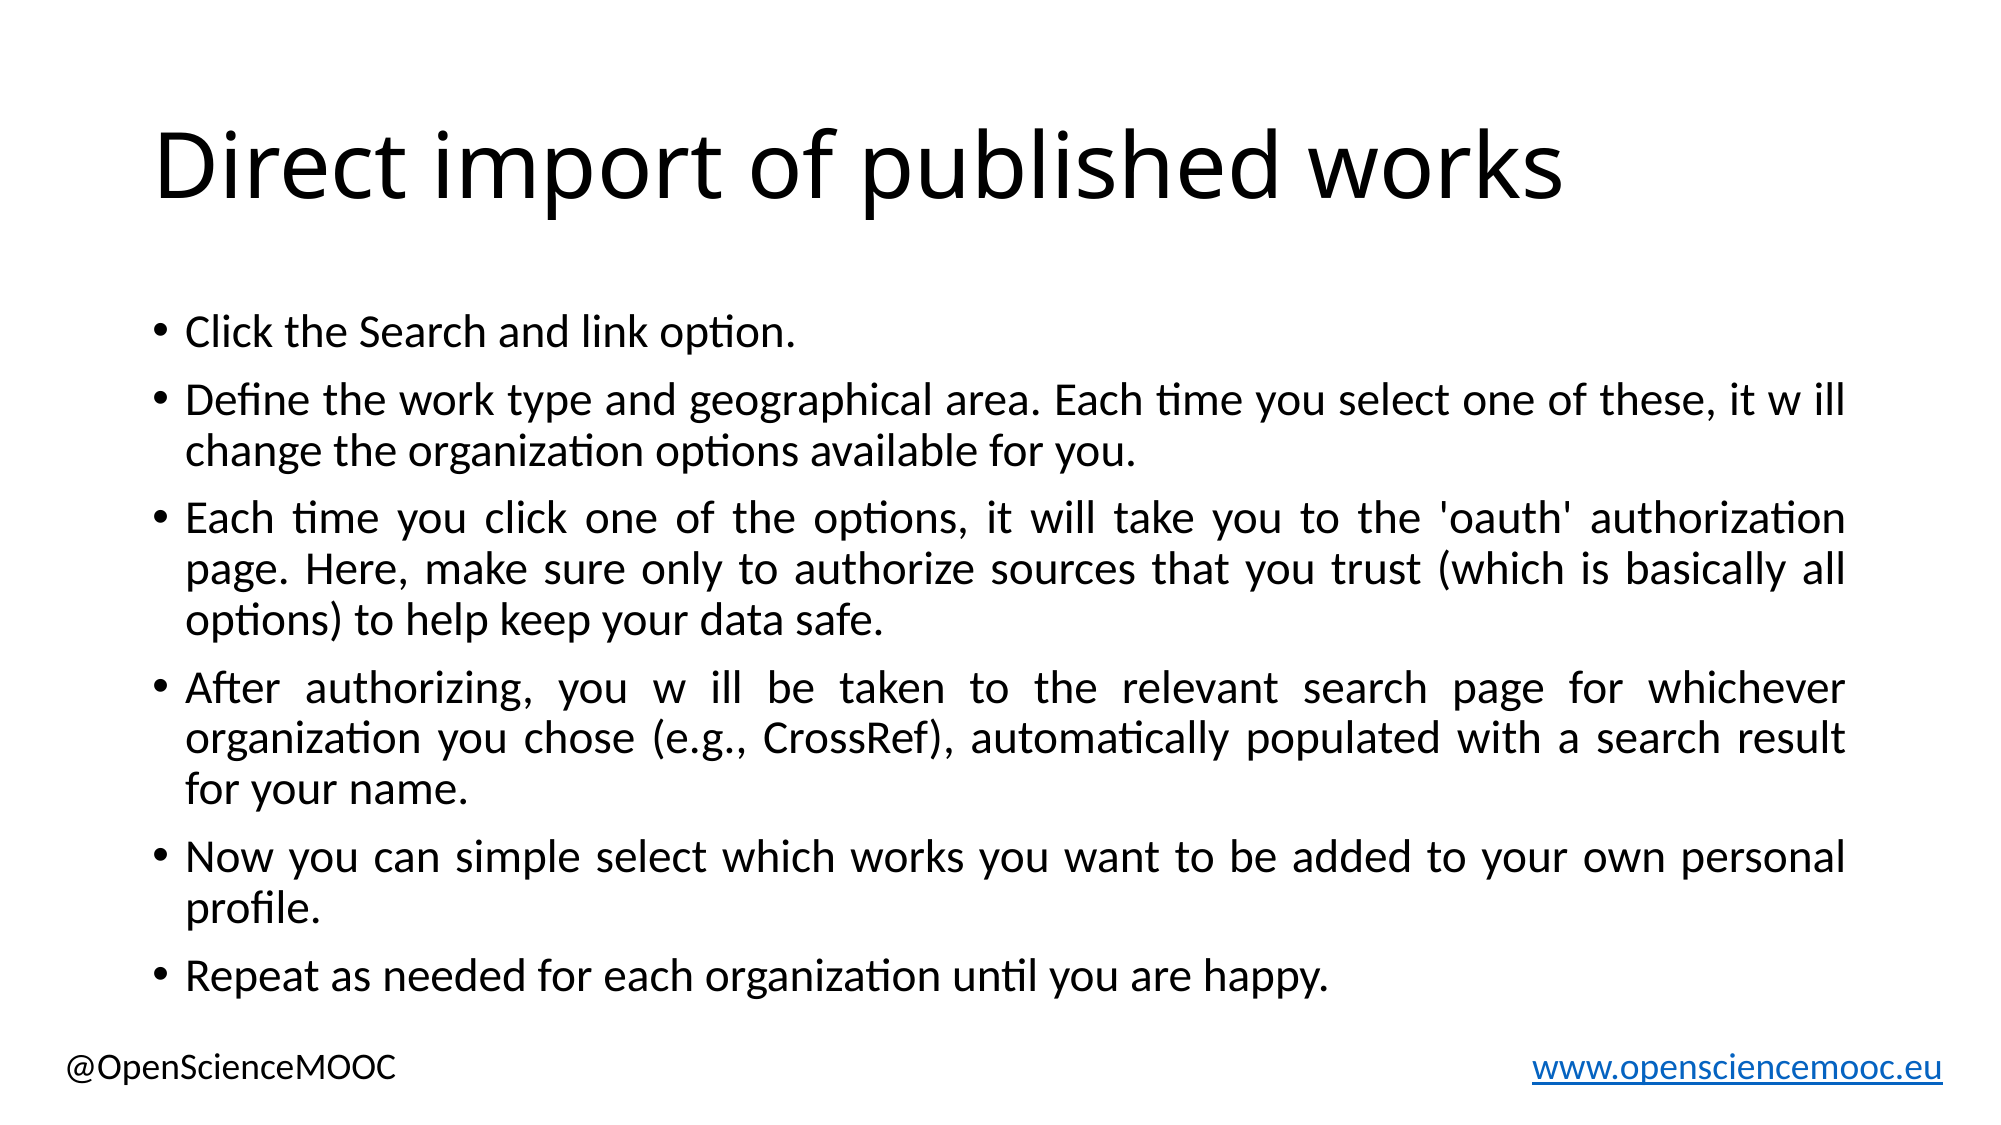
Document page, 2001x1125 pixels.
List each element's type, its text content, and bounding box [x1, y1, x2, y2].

title Direct import of published works [137, 59, 1863, 278]
list Click the Search and link option. Define the work type and geographical area. Each time you select one of these, it w ill change the organization options available for you. Each time you click one of the options, it will take you to the 'oauth' authorization page. Here, make sure only to authorize sources that you trust (which is basically all options) to help keep your data safe. After authorizing, you w ill be taken to the relevant search page for whichever organization you chose (e.g., CrossRef), automatically populated with a search result for your name. Now you can simple select which works you want to be added to your own personal profile. Repeat as needed for each organization until you are happy. [137, 299, 1863, 1014]
text_box @OpenScienceMOOC [49, 1034, 412, 1095]
text_box www.opensciencemooc.eu [1517, 1034, 1959, 1095]
